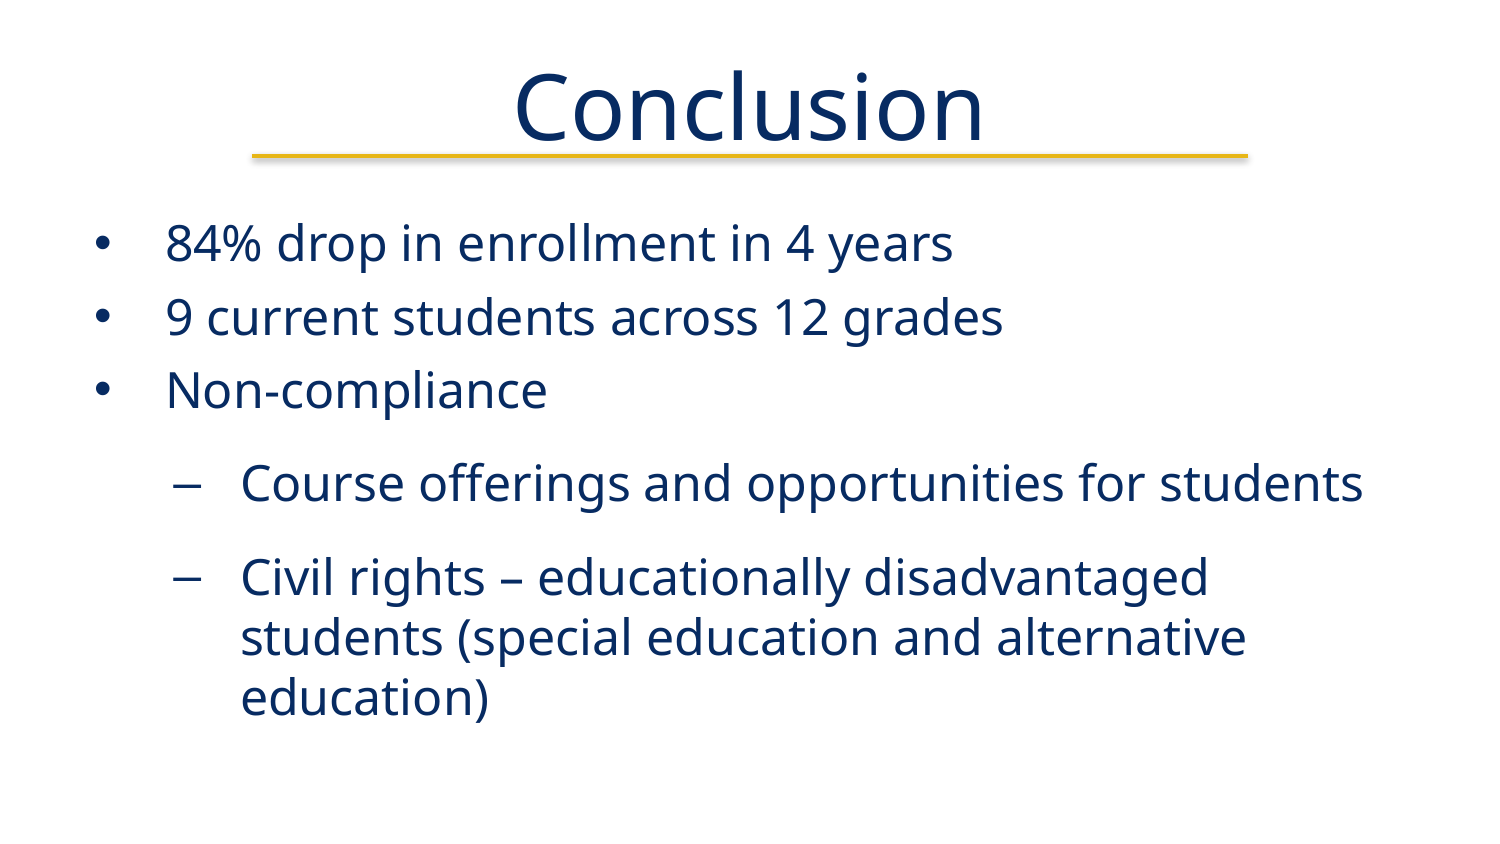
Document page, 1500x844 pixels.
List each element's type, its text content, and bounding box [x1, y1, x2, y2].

list 84% drop in enrollment in 4 years 9 current students across 12 grades Non-compliance Course offerings and opportunities for students Civil rights – educationally disadvantaged students (special education and alternative education) [75, 196, 1425, 754]
title Conclusion [75, 33, 1425, 175]
